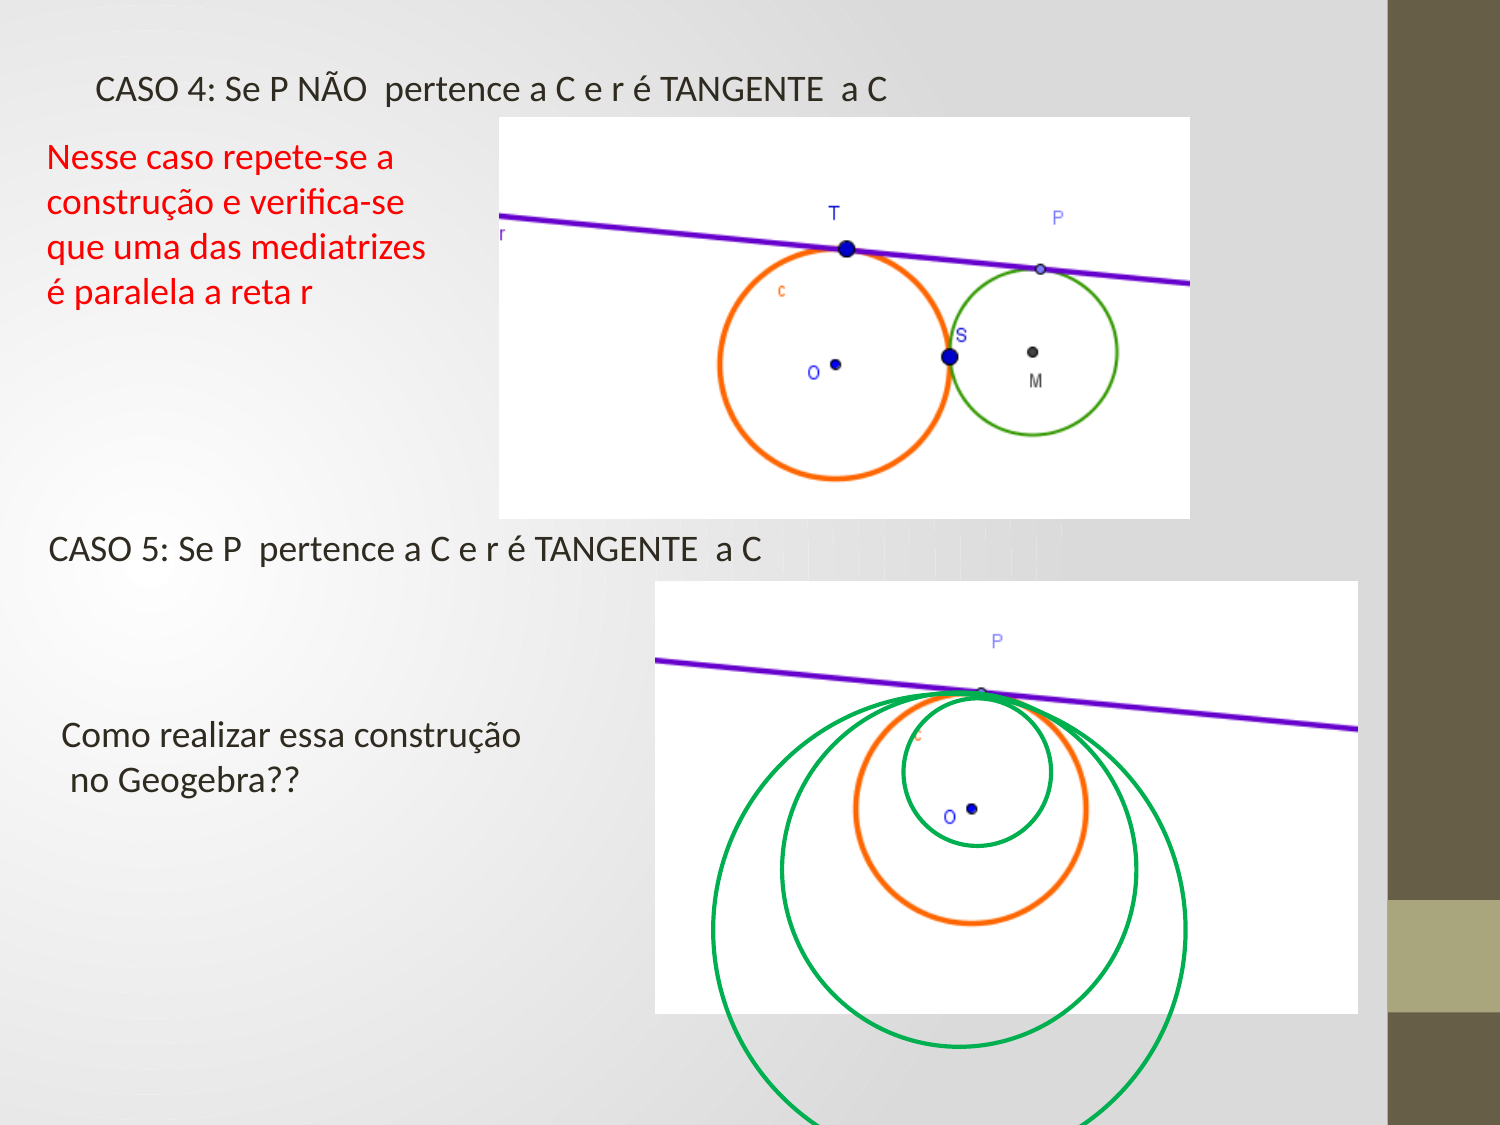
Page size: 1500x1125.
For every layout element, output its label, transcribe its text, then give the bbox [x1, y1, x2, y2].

picture [498, 116, 1191, 520]
text_box Nesse caso repete-se a construção e verifica-se que uma das mediatrizes é paralela a reta r [31, 124, 451, 320]
text_box CASO 5: Se P pertence a C e r é TANGENTE a C [33, 516, 778, 577]
picture [654, 581, 1358, 1014]
text_box CASO 4: Se P NÃO pertence a C e r é TANGENTE a C [80, 56, 904, 117]
text_box Como realizar essa construção no Geogebra?? [46, 702, 537, 807]
text_box [728, 1020, 1171, 1125]
